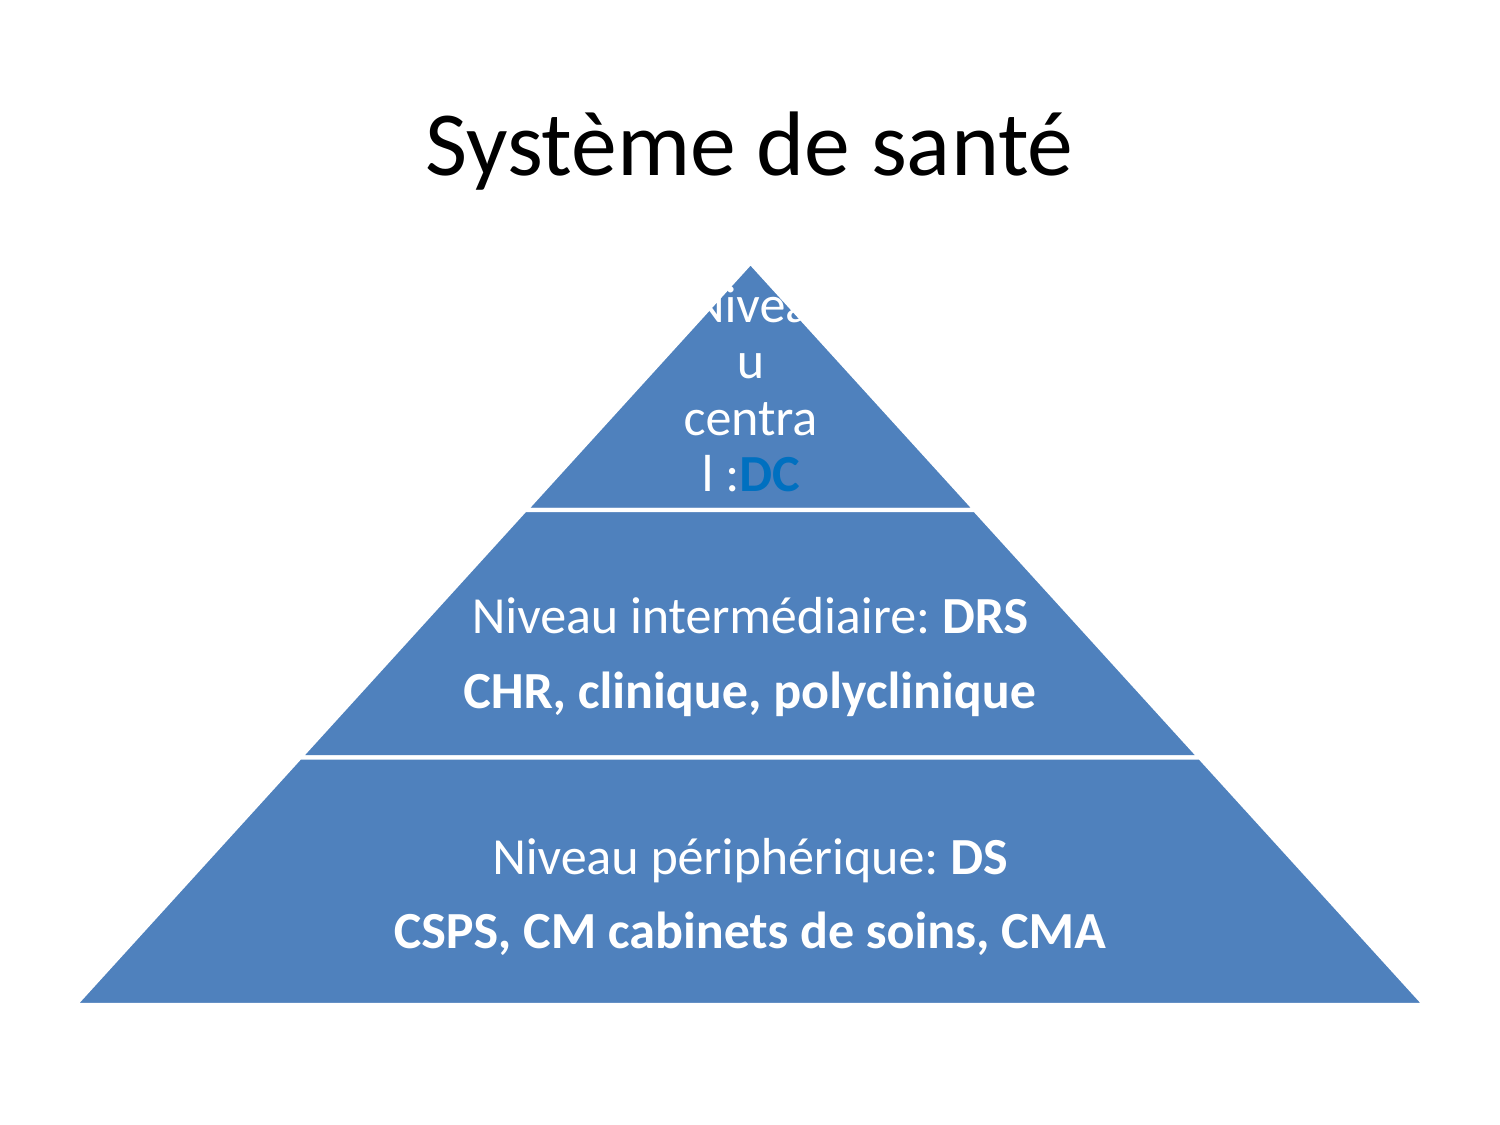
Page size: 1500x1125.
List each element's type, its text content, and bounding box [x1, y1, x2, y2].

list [74, 262, 1426, 1006]
title Système de santé [75, 45, 1425, 233]
